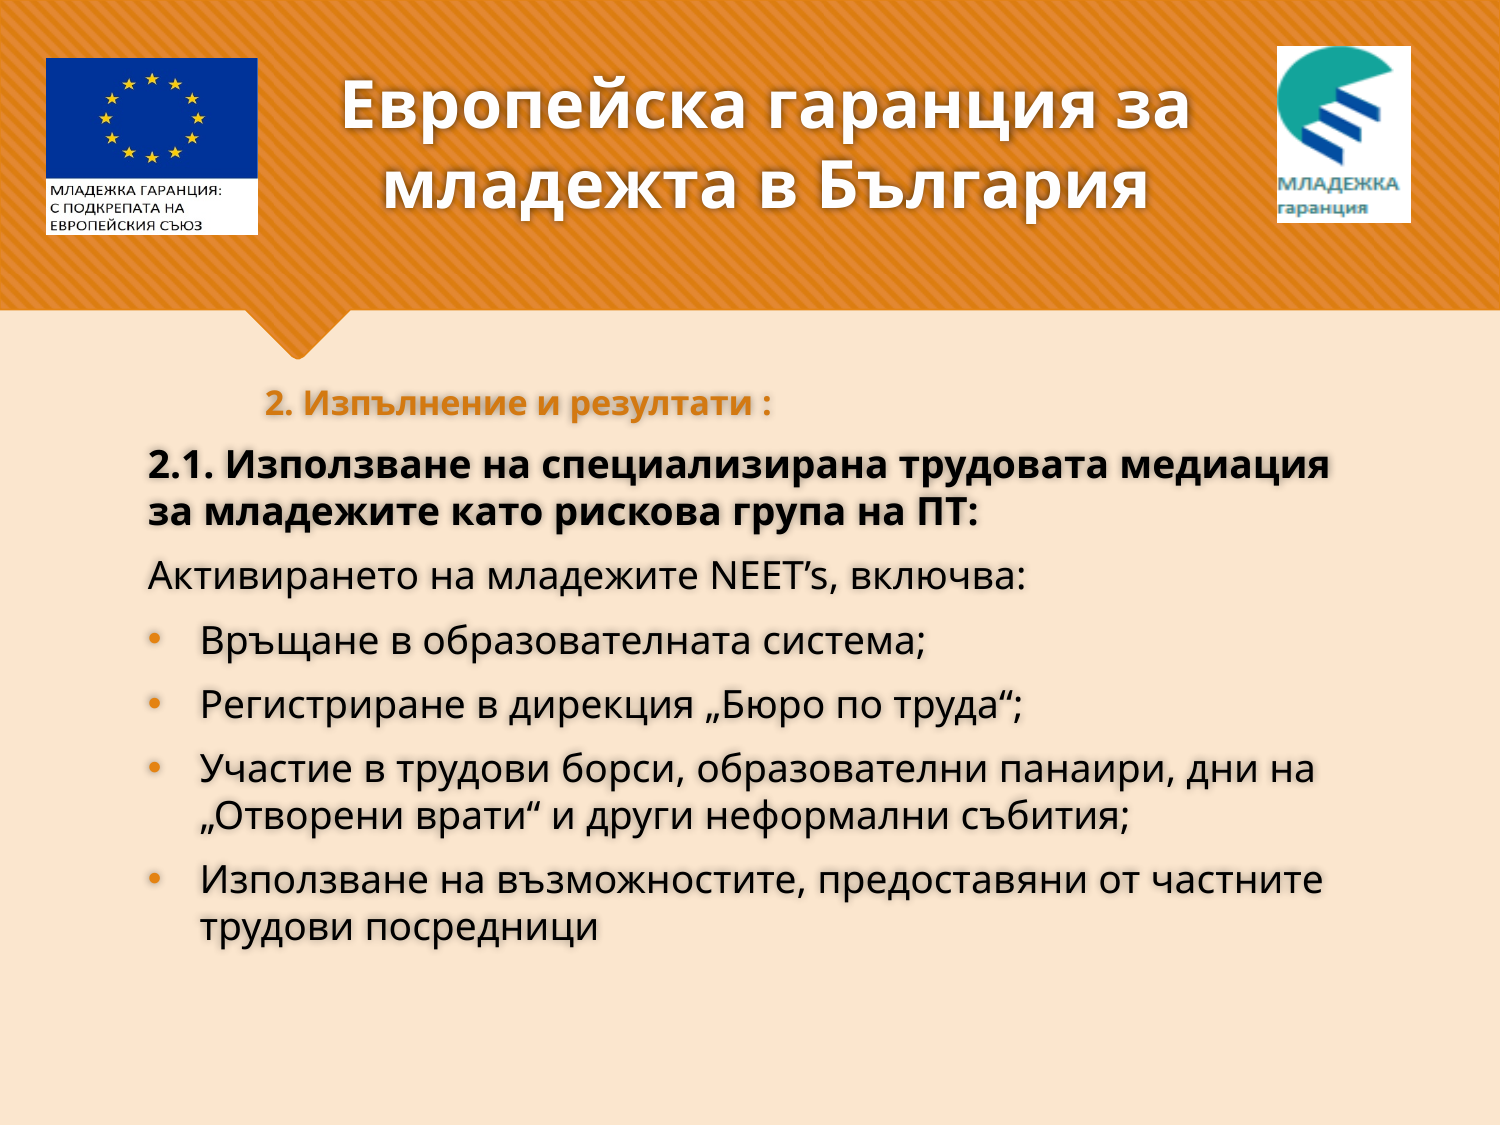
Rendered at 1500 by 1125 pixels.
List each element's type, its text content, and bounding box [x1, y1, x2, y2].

list 2. Изпълнение и резултати : 2.1. Използване на специализирана трудовата медиация за младежите като рискова група на ПТ: Активирането на младежите NEET’s, включва: Връщане в образователната система; Регистриране в дирекция „Бюро по труда“; Участие в трудови борси, образователни панаири, дни на „Отворени врати“ и други неформални събития; Използване на възможностите, предоставяни от частните трудови посредници [132, 364, 1368, 962]
picture [46, 58, 258, 235]
title Европейска гаранция за младежта в България [320, 101, 1231, 230]
picture [1277, 46, 1411, 223]
